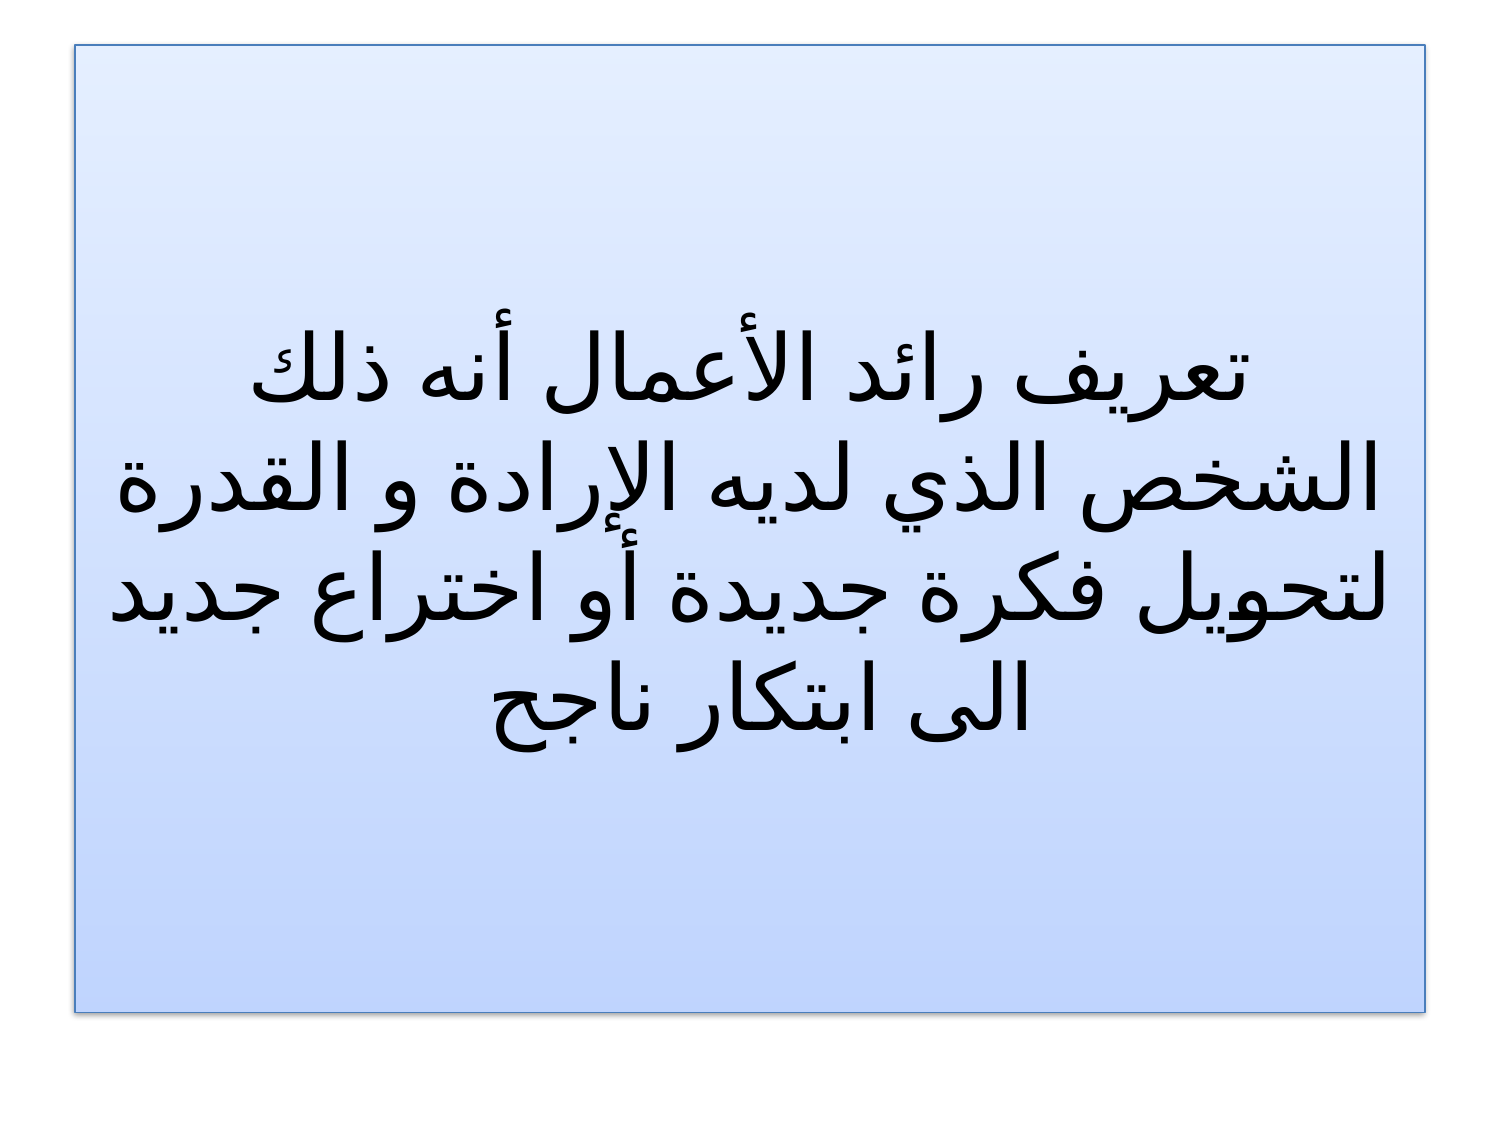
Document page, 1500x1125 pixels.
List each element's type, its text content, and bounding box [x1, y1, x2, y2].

title تعريف رائد الأعمال أنه ذلك الشخص الذي لديه الإرادة و القدرة لتحويل فكرة جديدة أو اختراع جديد الى ابتكار ناجح [74, 44, 1426, 1013]
